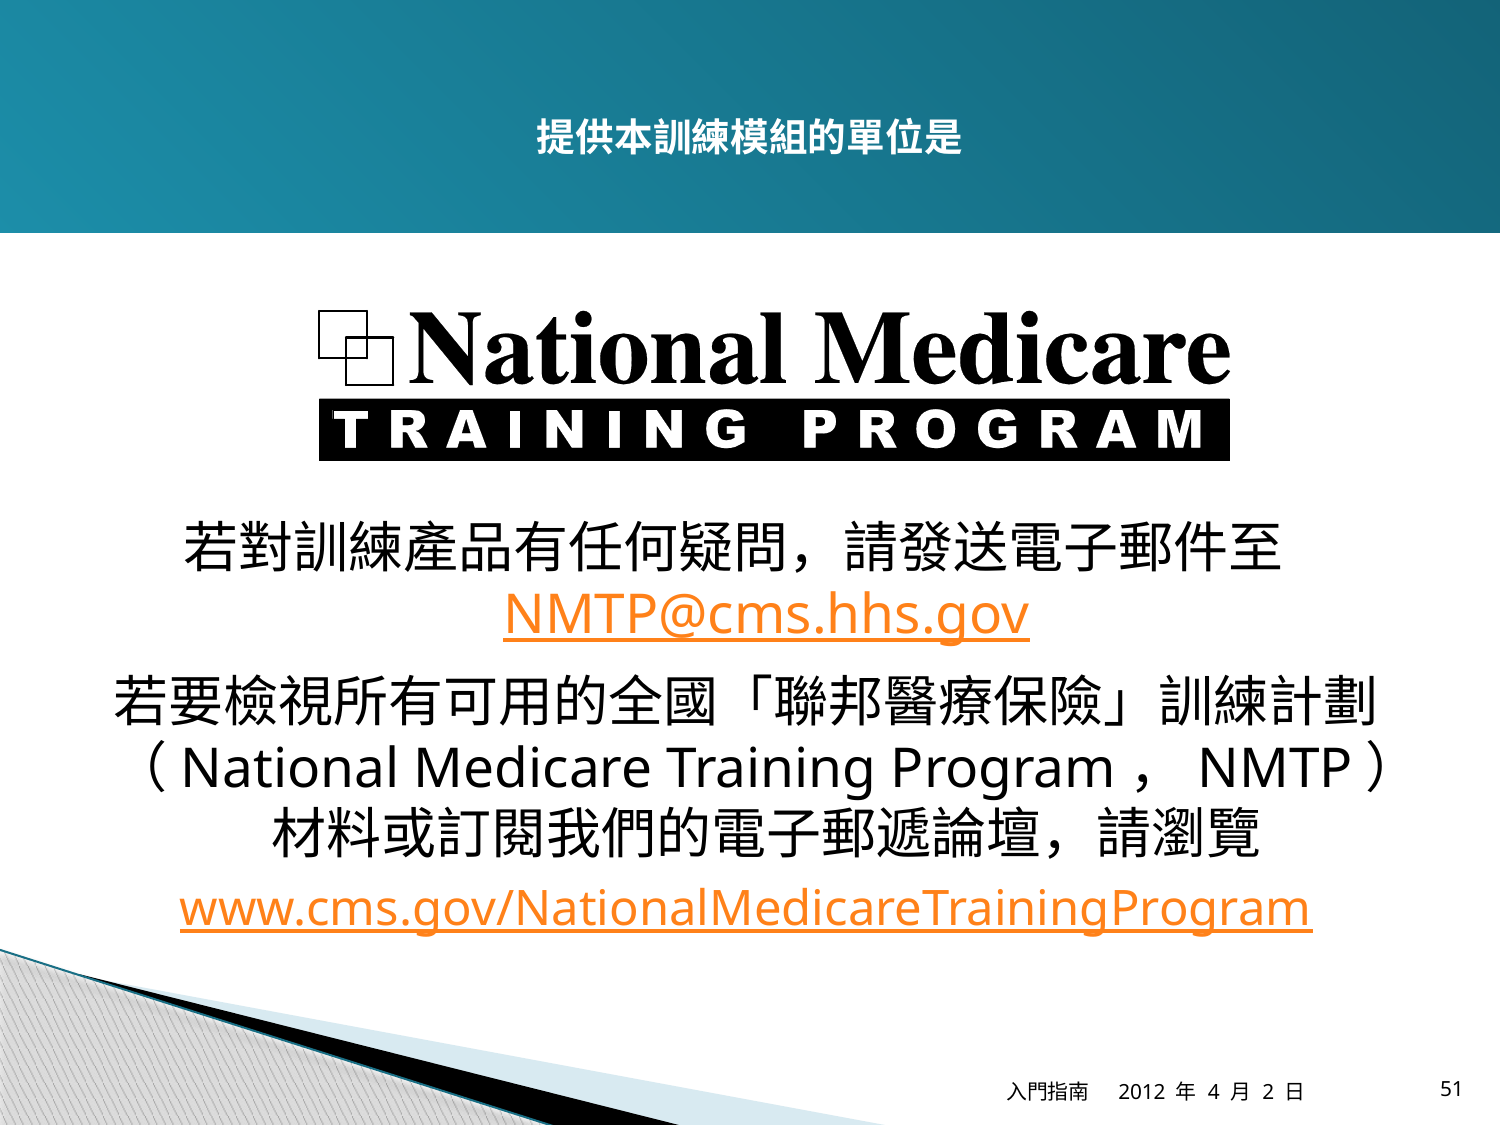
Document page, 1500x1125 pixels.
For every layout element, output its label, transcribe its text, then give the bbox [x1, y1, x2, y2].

list 若對訓練產品有任何疑問，請發送電子郵件至 NMTP@cms.hhs.gov 若要檢視所有可用的全國「聯邦醫療保險」訓練計劃 （National Medicare Training Program，NMTP）材料或訂閱我們的電子郵遞論壇，請瀏覽 www.cms.gov/NationalMedicareTrainingProgram [37, 237, 1438, 980]
slide_number 51 [1418, 1051, 1479, 1112]
footer 入門指南 [718, 1051, 1105, 1112]
title 提供本訓練模組的單位是 [0, 0, 1500, 233]
picture [317, 307, 1231, 462]
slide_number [1105, 1051, 1418, 1112]
